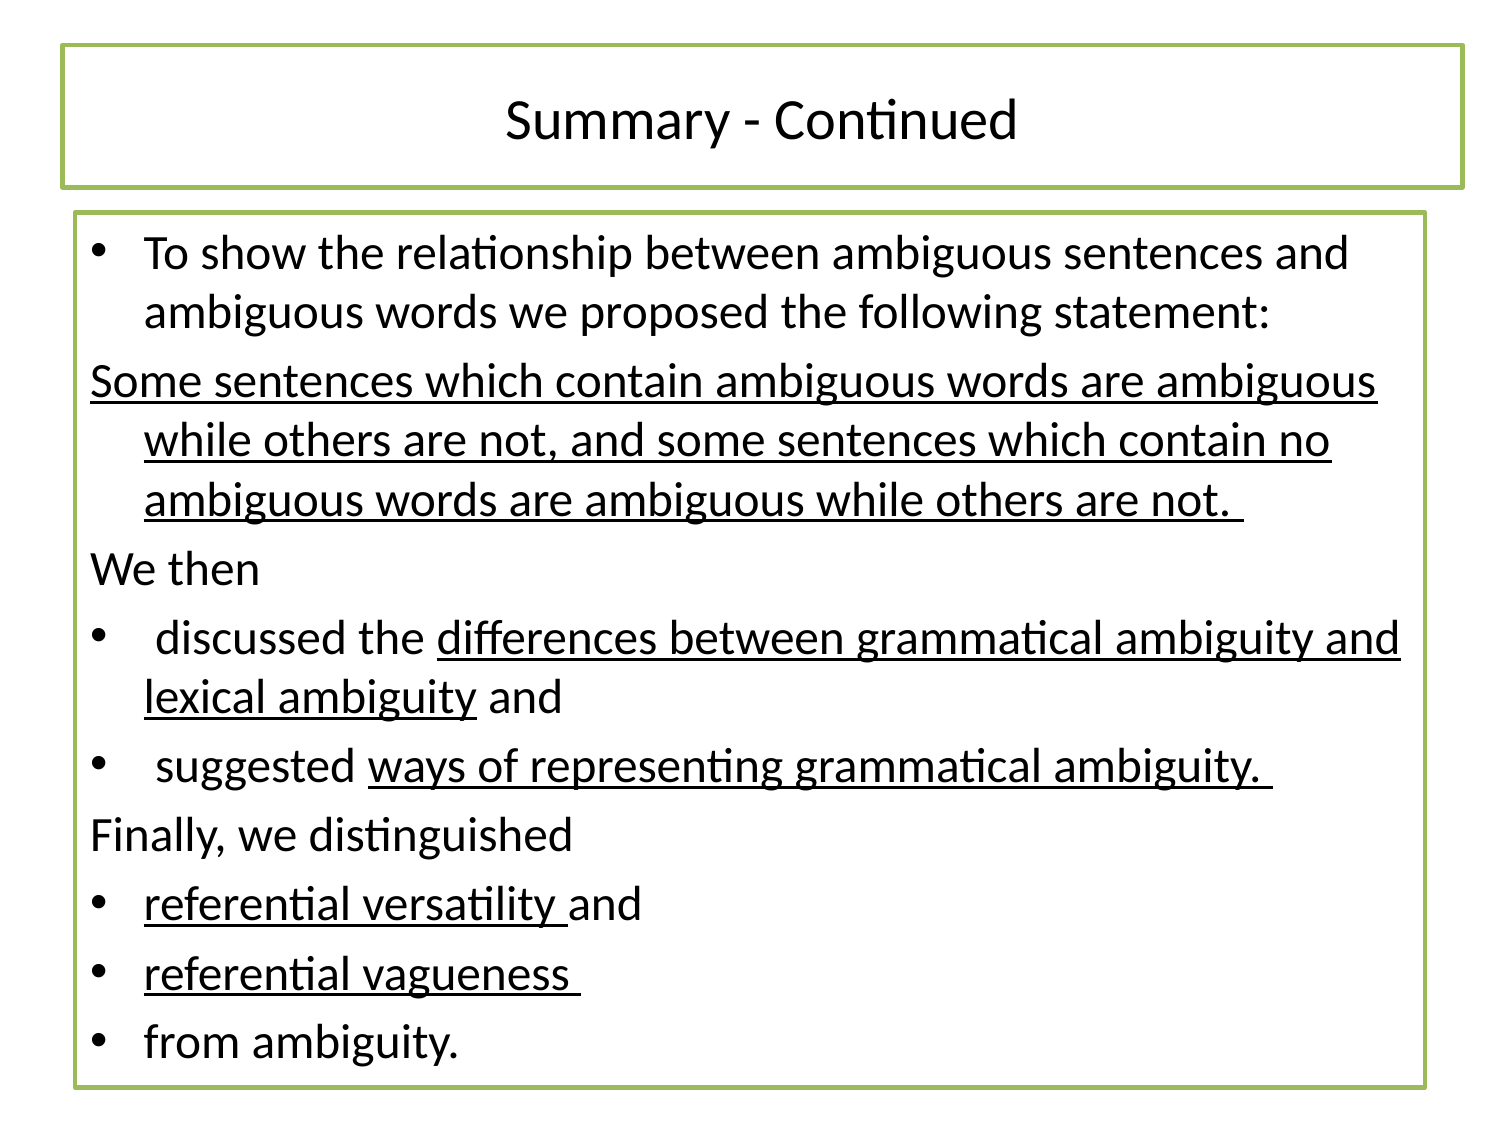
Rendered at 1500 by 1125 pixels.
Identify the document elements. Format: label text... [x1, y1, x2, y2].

title Summary - Continued [60, 43, 1465, 190]
list To show the relationship between ambiguous sentences and ambiguous words we proposed the following statement: Some sentences which contain ambiguous words are ambiguous while others are not, and some sentences which contain no ambiguous words are ambiguous while others are not. We then discussed the differences between grammatical ambiguity and lexical ambiguity and suggested ways of representing grammatical ambiguity. Finally, we distinguished referential versatility and referential vagueness from ambiguity. [73, 210, 1427, 1090]
